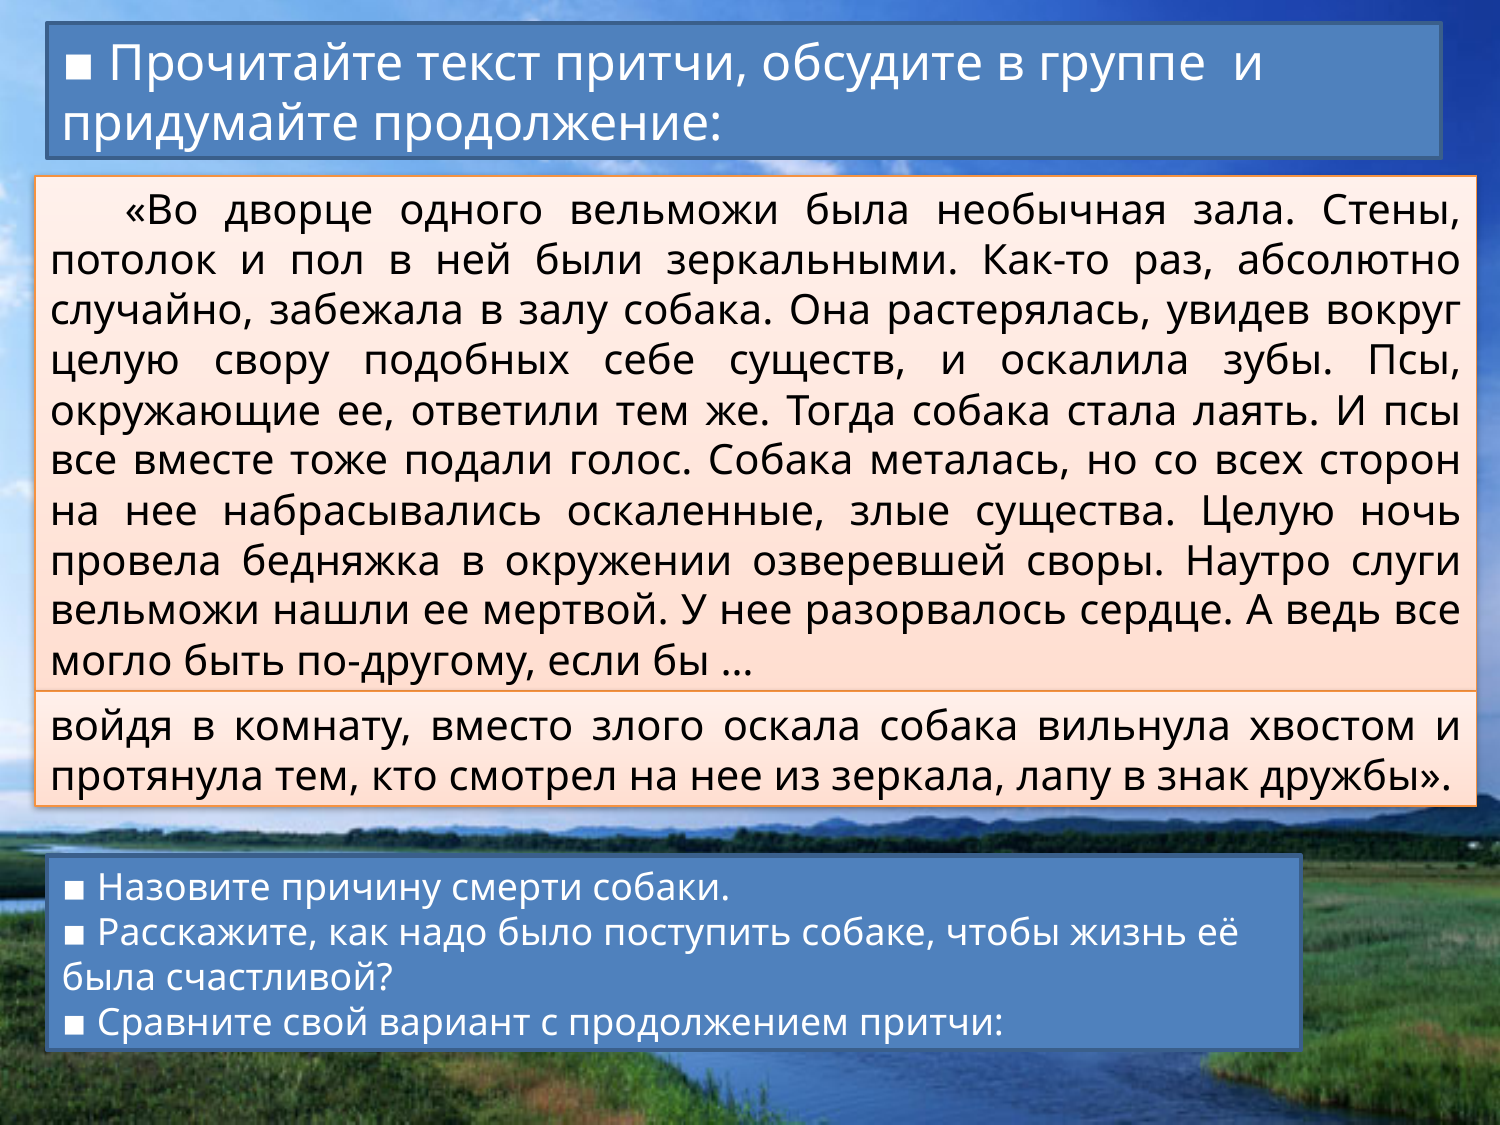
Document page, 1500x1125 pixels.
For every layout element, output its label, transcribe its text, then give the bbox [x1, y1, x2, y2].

text_box войдя в комнату, вместо злого оскала собака вильнула хвостом и протянула тем, кто смотрел на нее из зеркала, лапу в знак дружбы». [34, 691, 1477, 807]
text_box «Во дворце одного вельможи была необычная зала. Стены, потолок и пол в ней были зеркальными. Как-то раз, абсолютно случайно, забежала в залу собака. Она растерялась, увидев вокруг целую свору подобных себе существ, и оскалила зубы. Псы, окружающие ее, ответили тем же. Тогда собака стала лаять. И псы все вместе тоже подали голос. Собака металась, но со всех сторон на нее набрасывались оскаленные, злые существа. Целую ночь провела бедняжка в окружении озверевшей своры. Наутро слуги вельможи нашли ее мертвой. У нее разорвалось сердце. А ведь все могло быть по-другому, если бы … [34, 175, 1477, 690]
picture [0, 0, 1500, 1125]
text_box ▪ Прочитайте текст притчи, обсудите в группе и придумайте продолжение: [45, 21, 1443, 160]
text_box ▪ Назовите причину смерти собаки. ▪ Расскажите, как надо было поступить собаке, чтобы жизнь её была счастливой? ▪ Сравните свой вариант с продолжением притчи: [45, 853, 1303, 1052]
